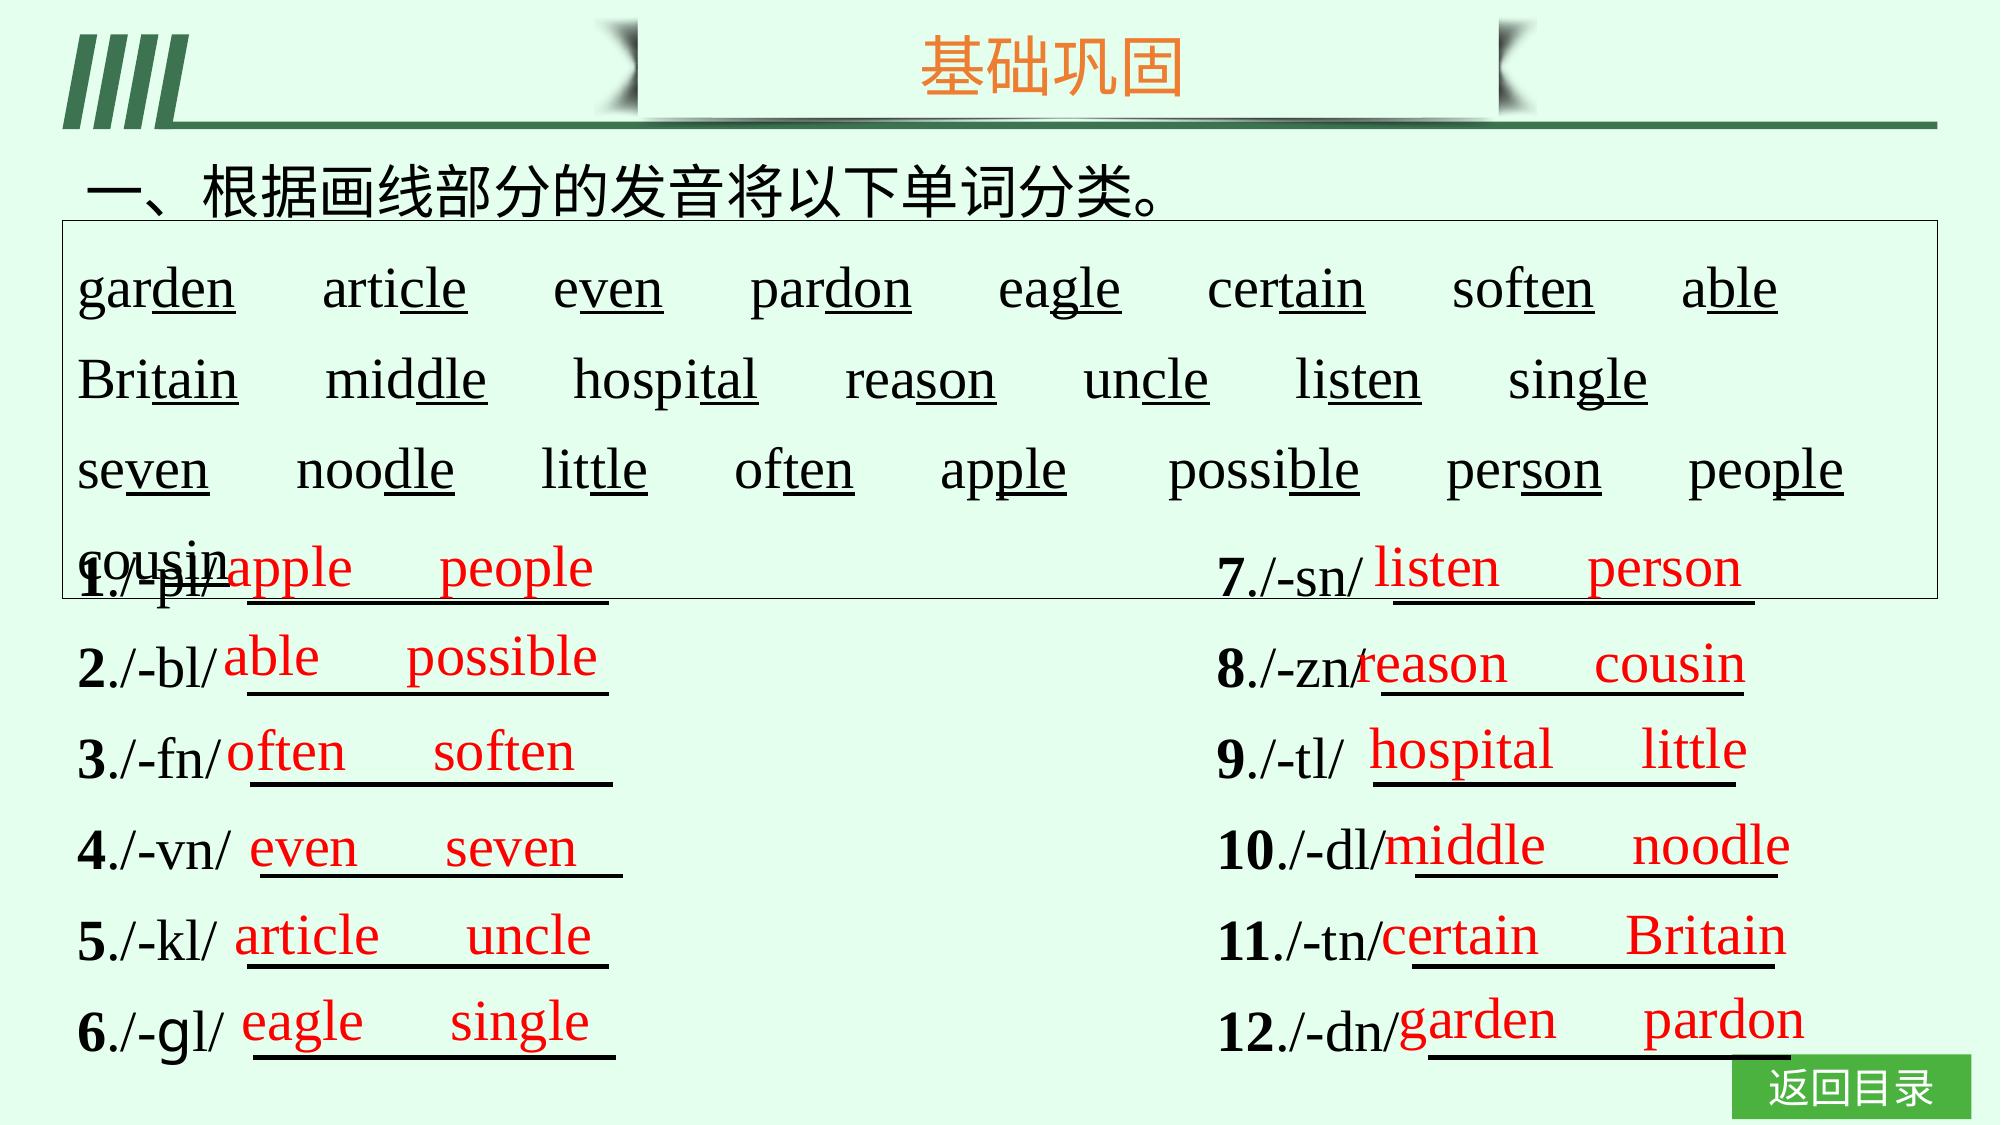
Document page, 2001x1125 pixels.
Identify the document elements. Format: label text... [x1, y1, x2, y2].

text_box even seven [234, 786, 594, 875]
text_box 一、根据画线部分的发音将以下单词分类。 [70, 130, 1221, 220]
text_box often soften [212, 690, 591, 790]
text_box apple people [212, 506, 610, 596]
text_box garden article even pardon eagle certain soften able Britain middle hospital reason uncle listen single seven noodle little often apple possible person people cousin [62, 220, 1938, 599]
text_box middle noodle [1369, 784, 1807, 884]
text_box hospital little [1355, 688, 1763, 788]
text_box certain Britain [1366, 875, 1803, 974]
text_box able possible [208, 596, 614, 695]
text_box 7./-sn/ 8./-zn/ 9./-tl/ 10./-dl/ 11./-tn/ 12./-dn/ [1201, 509, 1938, 1070]
text_box reason cousin [1341, 602, 1762, 702]
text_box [62, 34, 1938, 130]
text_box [594, 16, 1537, 127]
text_box article uncle [219, 875, 608, 974]
text_box listen person [1359, 506, 1758, 602]
text_box 1./-pl/ 2./-bl/ 3./-fn/ 4./-vn/ 5./-kl/ 6./-ɡl/ [62, 509, 996, 1070]
text_box eagle single [226, 960, 605, 1060]
text_box garden pardon [1384, 958, 1821, 1058]
